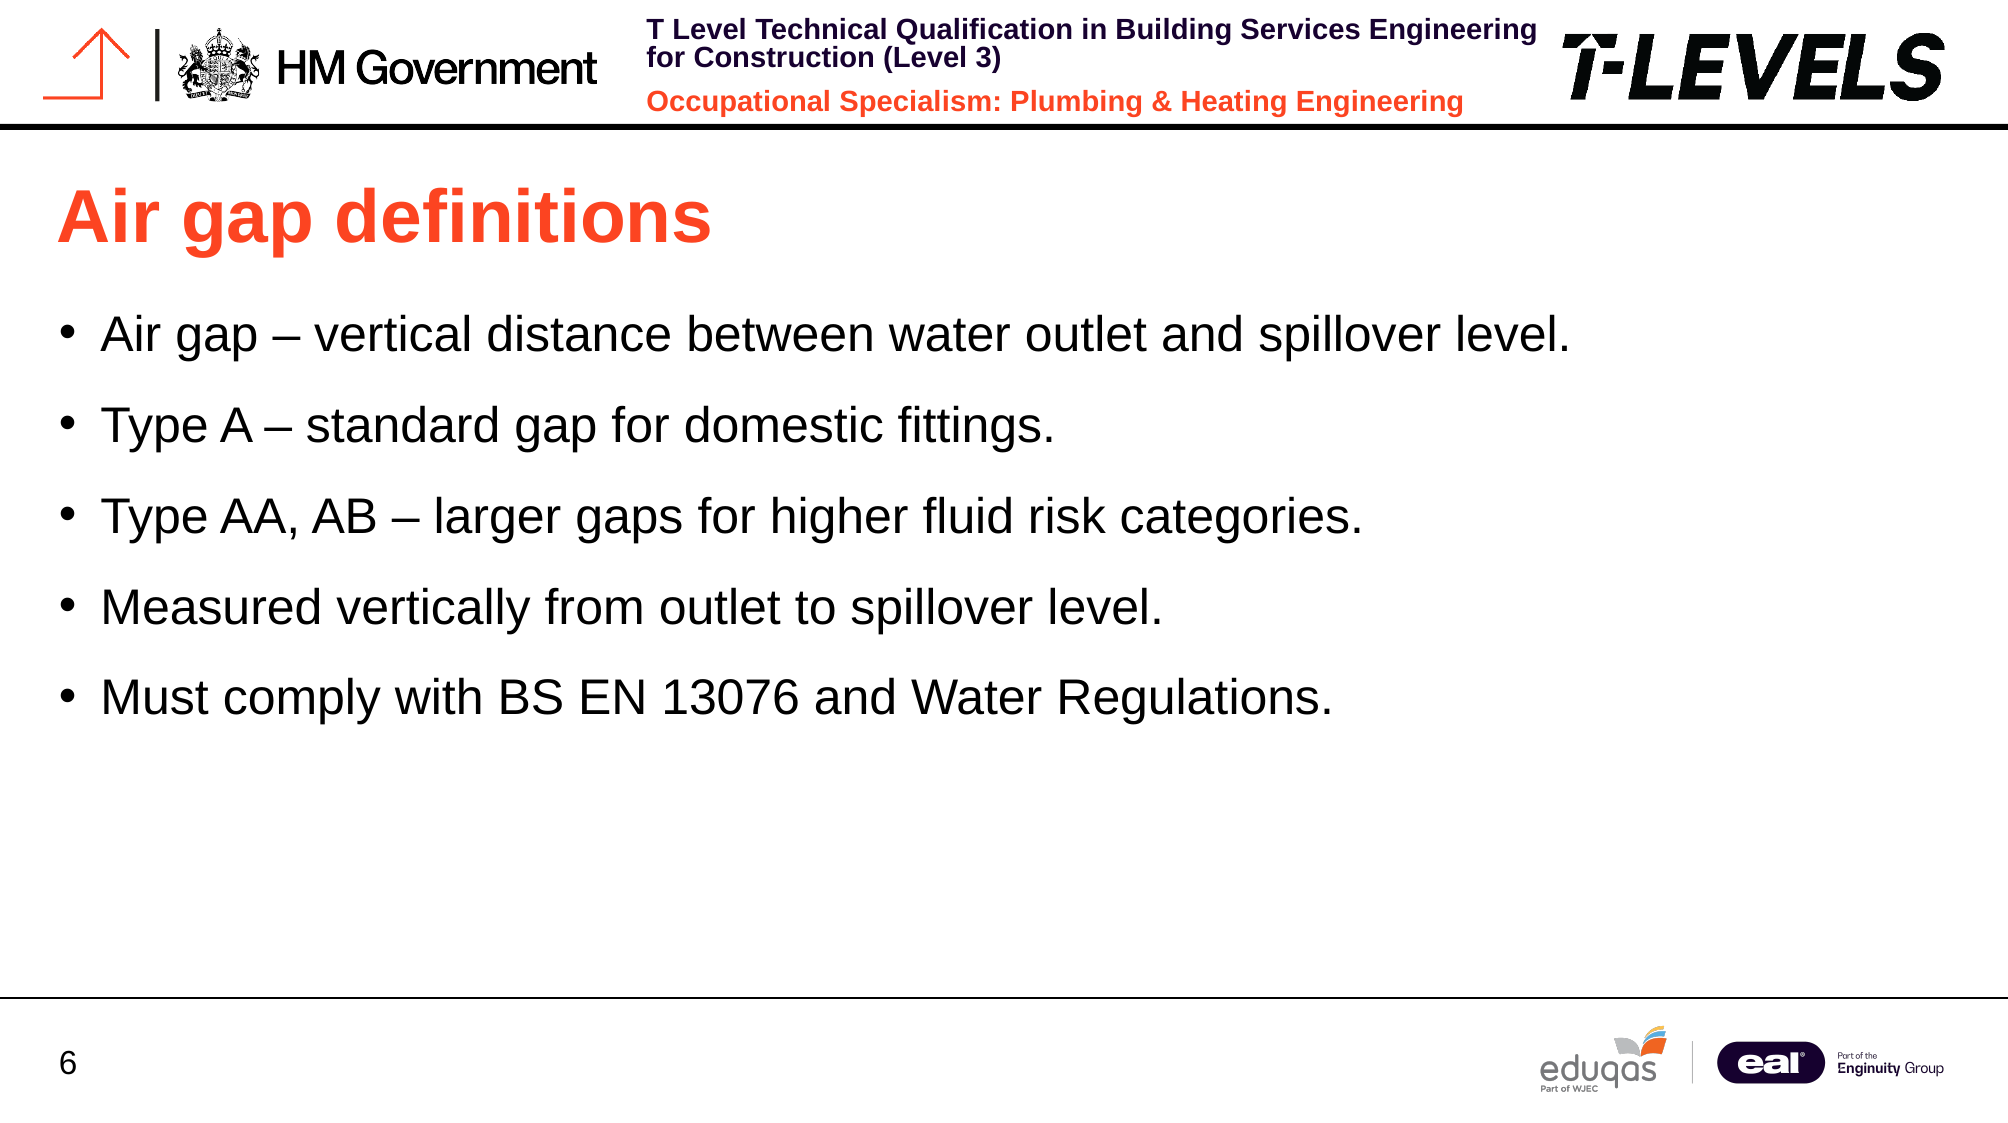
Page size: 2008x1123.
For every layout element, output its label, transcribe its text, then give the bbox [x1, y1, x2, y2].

list Air gap – vertical distance between water outlet and spillover level. Type A – standard gap for domestic fittings. Type AA, AB – larger gaps for higher fluid risk categories. Measured vertically from outlet to spillover level. Must comply with BS EN 13076 and Water Regulations. [59, 295, 1949, 975]
picture [155, 28, 597, 102]
picture [38, 27, 136, 100]
picture [1543, 25, 1964, 108]
title Air gap definitions [41, 111, 1949, 314]
picture [1535, 1021, 1949, 1097]
